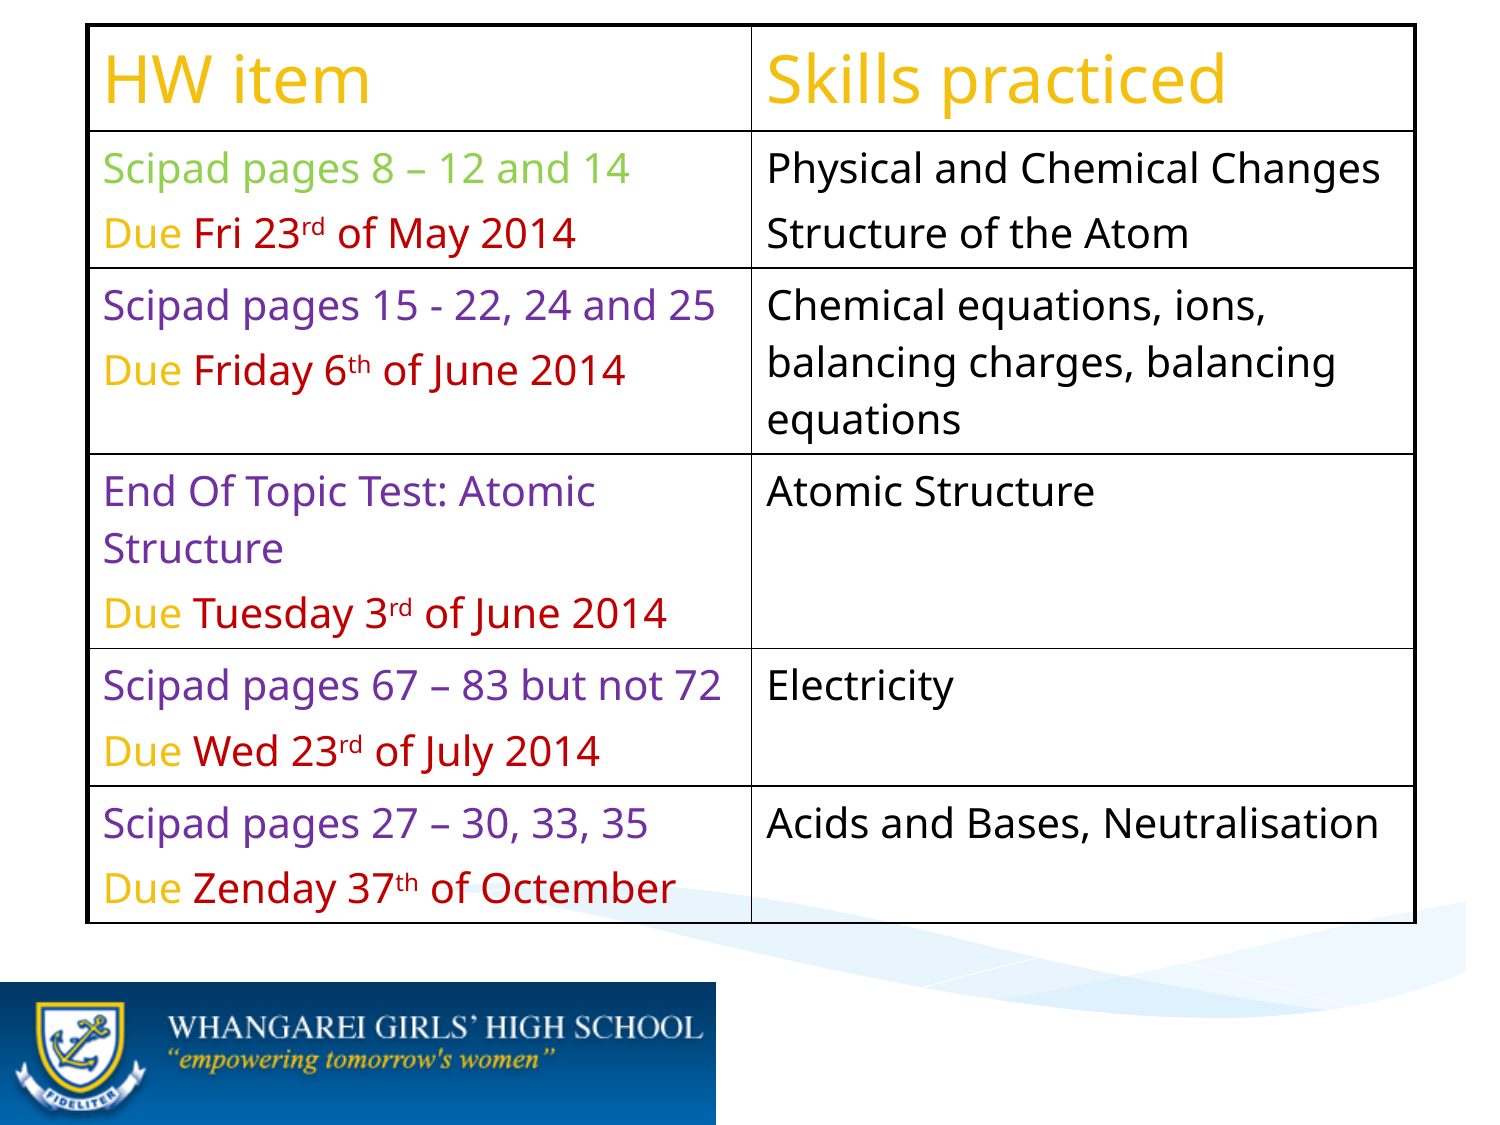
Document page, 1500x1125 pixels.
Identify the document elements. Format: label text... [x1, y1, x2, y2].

table_cell Electricity [752, 649, 1413, 785]
table_cell Scipad pages 15 - 22, 24 and 25 Due Friday 6th of June 2014 [90, 269, 751, 453]
table_cell Scipad pages 27 – 30, 33, 35 Due Zenday 37th of Octember [90, 787, 751, 922]
table_header HW item [90, 27, 751, 130]
table_cell Physical and Chemical Changes Structure of the Atom [752, 132, 1413, 267]
picture [0, 982, 716, 1125]
table_header Skills practiced [752, 27, 1413, 130]
table_cell Acids and Bases, Neutralisation [752, 787, 1413, 922]
table_cell End Of Topic Test: Atomic Structure Due Tuesday 3rd of June 2014 [90, 455, 751, 648]
table_cell Scipad pages 8 – 12 and 14 Due Fri 23rd of May 2014 [90, 132, 751, 267]
table_cell Atomic Structure [752, 455, 1413, 648]
table_cell Scipad pages 67 – 83 but not 72 Due Wed 23rd of July 2014 [90, 649, 751, 785]
table_cell Chemical equations, ions, balancing charges, balancing equations [752, 269, 1413, 453]
